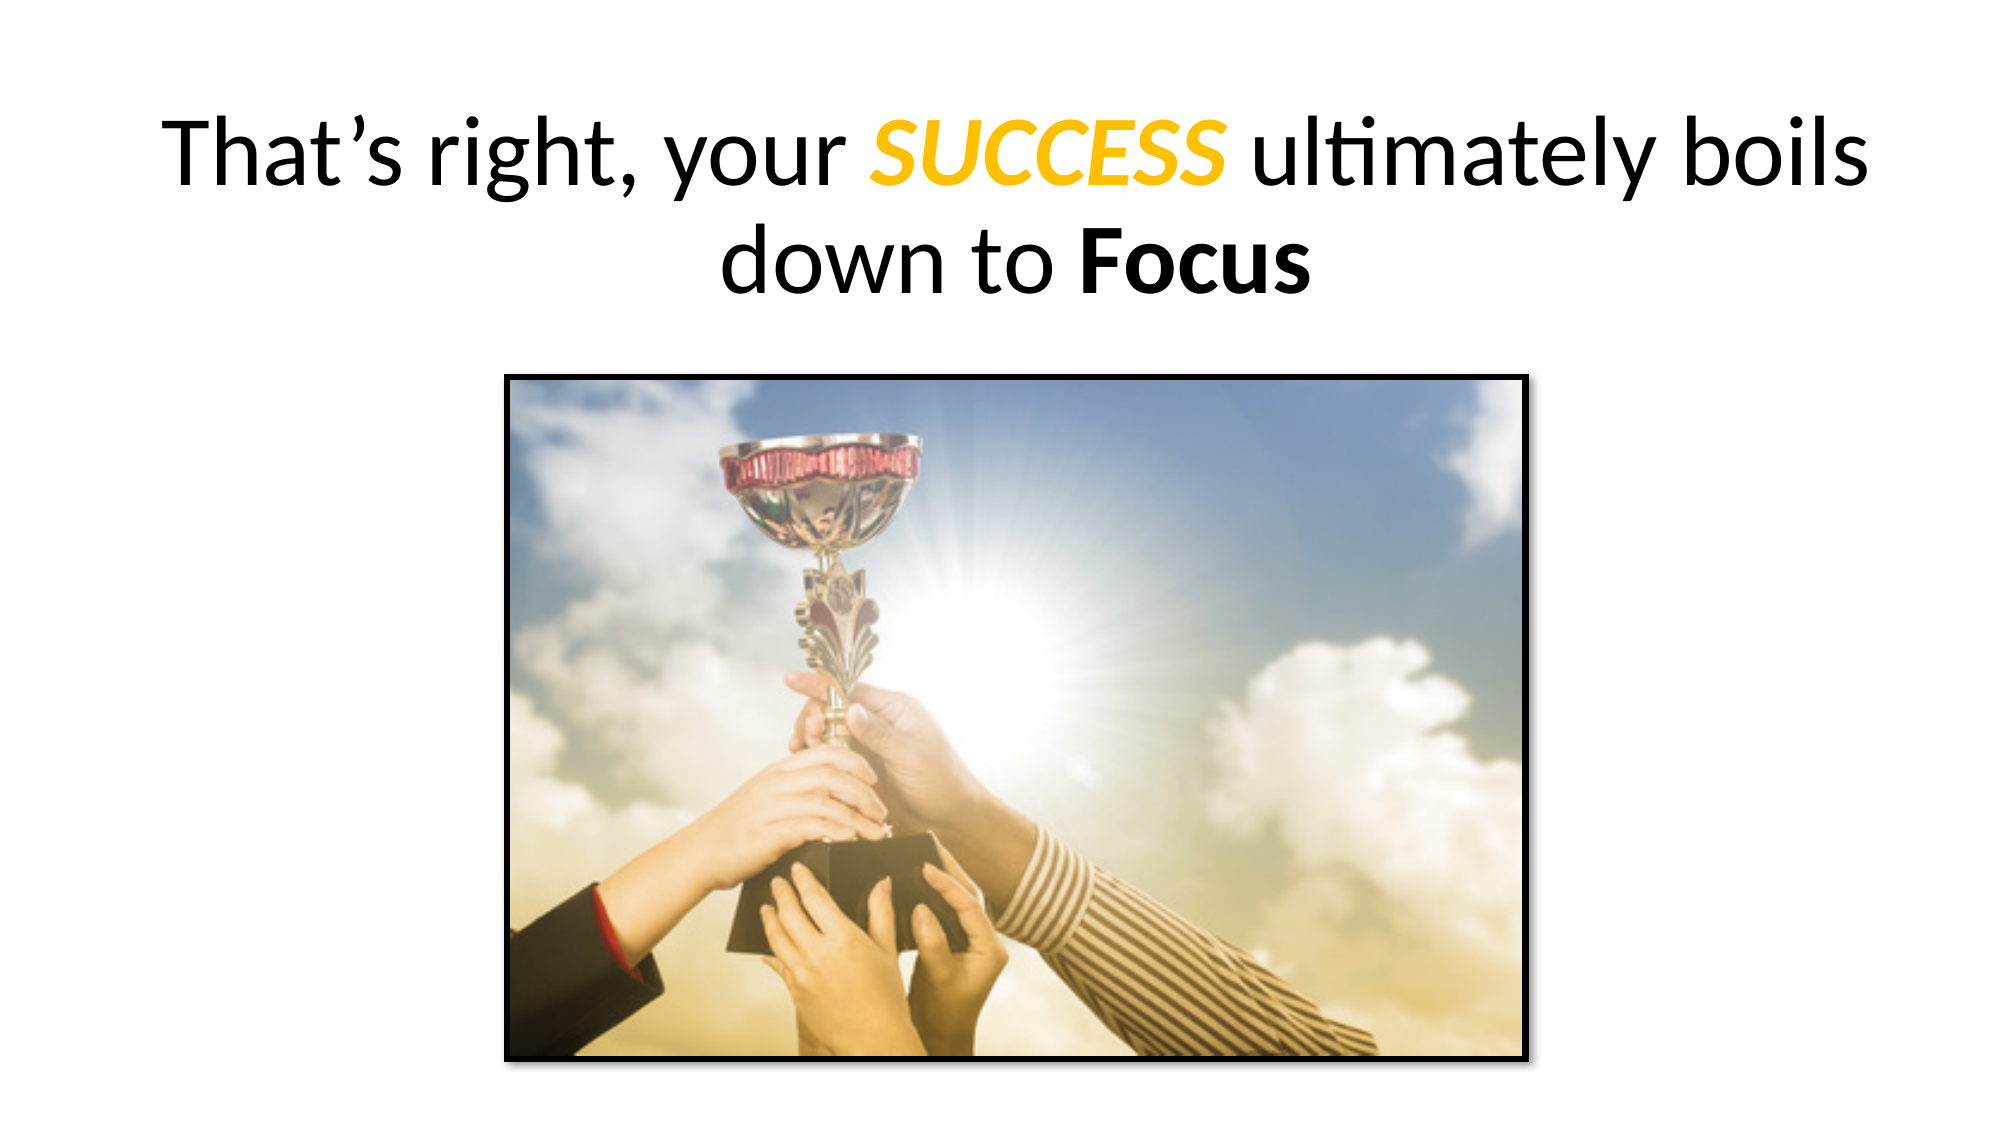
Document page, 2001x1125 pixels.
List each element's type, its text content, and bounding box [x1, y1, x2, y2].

list That’s right, your SUCCESS ultimately boils down to Focus [108, 92, 1924, 718]
picture [510, 379, 1523, 1056]
